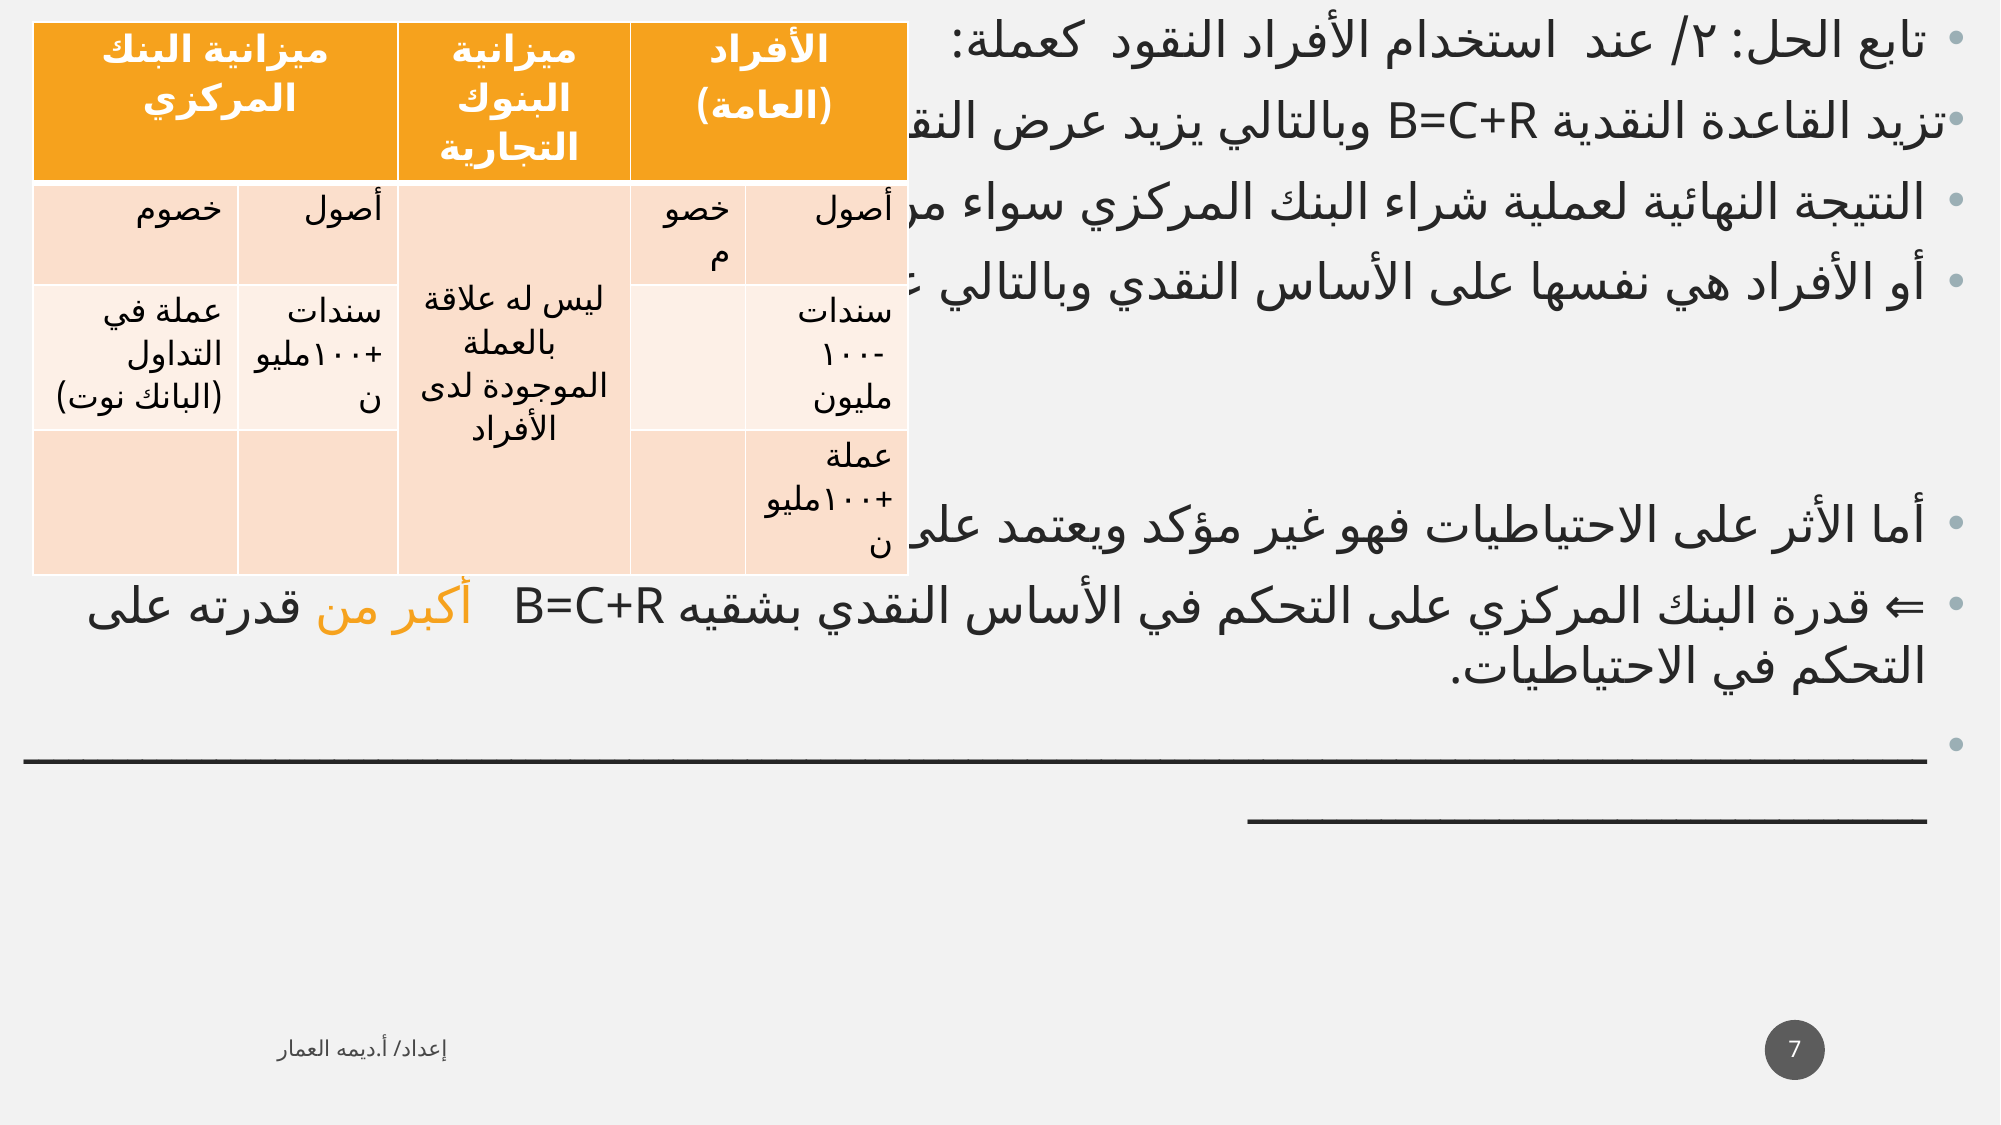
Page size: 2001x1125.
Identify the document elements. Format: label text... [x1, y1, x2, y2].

table_cell خصوم [34, 186, 237, 284]
table_cell [34, 431, 237, 574]
table_cell خصوم [631, 186, 745, 284]
footer إعداد/ أ.ديمه العمار [262, 1023, 1231, 1076]
table_cell سندات +١٠٠مليون [239, 286, 397, 429]
table_header ميزانية البنوك التجارية [399, 23, 630, 180]
table_cell [239, 431, 397, 574]
list تابع الحل: ٢/ عند استخدام الأفراد النقود كعملة: تزيد القاعدة النقدية B=C+R وبالتالي يزيد عرض النقد M. النتيجة النهائية لعملية شراء البنك المركزي سواء من البنوك أو الأفراد هي نفسها على الأساس النقدي وبالتالي عرض النقد. أما الأثر على الاحتياطيات فهو غير مؤكد ويعتمد على تصرف بائع السندات ⇐ قدرة البنك المركزي على التحكم في الأساس النقدي بشقيه B=C+R أكبر من قدرته على التحكم في الاحتياطيات. ـــــــــــــــــــــــــــــــــــــــــــــــــــــــــــــــــــــــــــــــــــــــــــــــــــــــــــــــــــــــــــــــــــــــــــــــــــــــــــــــــــــــــــــــ [0, 0, 1980, 1023]
table_header ميزانية البنك المركزي [34, 23, 397, 180]
table_cell [631, 431, 745, 574]
table_cell أصول [746, 186, 907, 284]
table_cell [631, 286, 745, 429]
table_header الأفراد (العامة) [631, 23, 907, 180]
slide_number 7 [1764, 1019, 1825, 1080]
table_cell ليس له علاقة بالعملة الموجودة لدى الأفراد [399, 186, 630, 574]
table_cell عملة +١٠٠مليون [746, 431, 907, 574]
table_cell أصول [239, 186, 397, 284]
table_cell سندات -١٠٠ مليون [746, 286, 907, 429]
table_cell عملة في التداول (البانك نوت) [34, 286, 237, 429]
